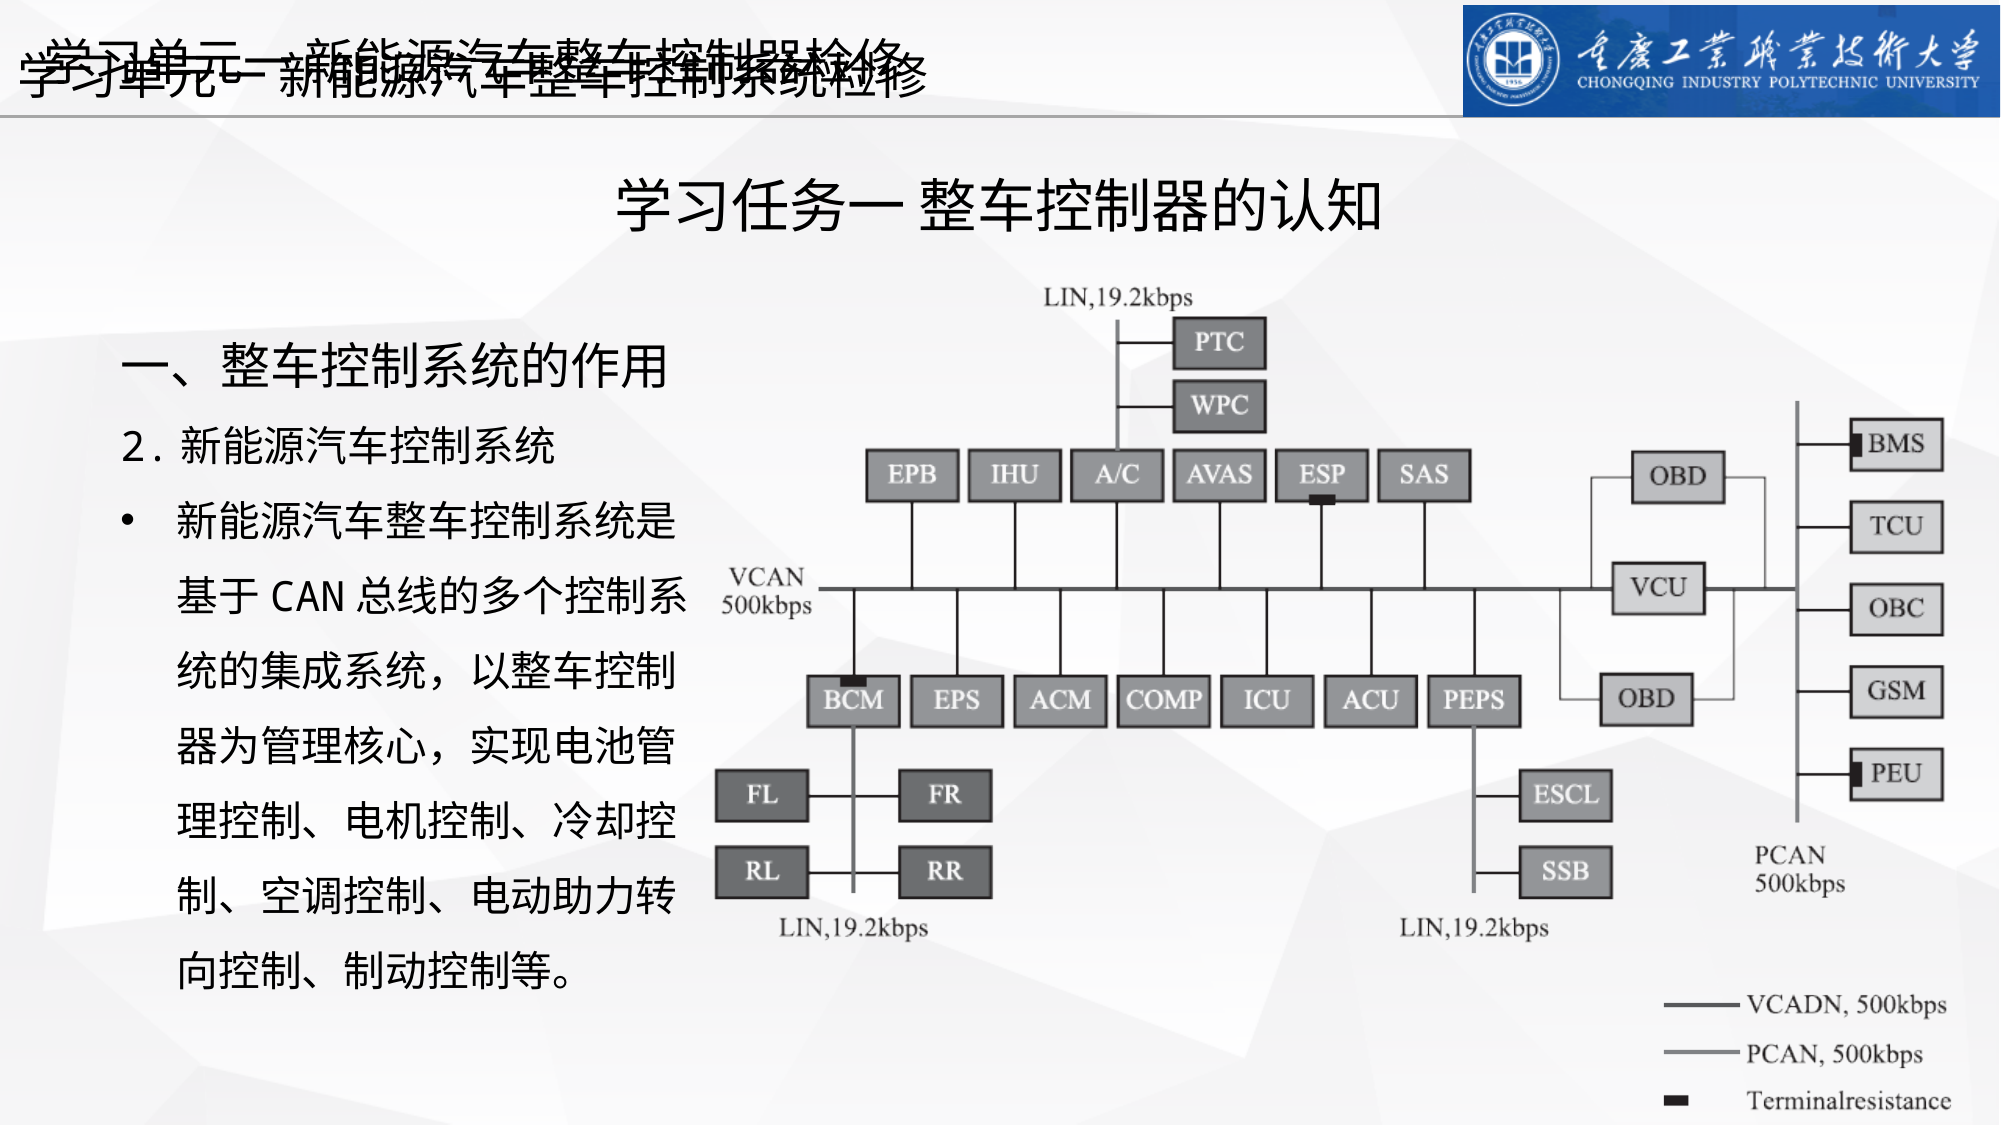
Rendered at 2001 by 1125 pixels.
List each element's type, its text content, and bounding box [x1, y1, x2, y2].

text_box 学习单元一 新能源汽车整车控制系统检修 [2, 36, 1053, 112]
picture [0, 118, 2000, 1125]
text_box 学习任务一 整车控制器的认知 [433, 161, 1567, 247]
text_box 一、整车控制系统的作用 2.新能源汽车控制系统 新能源汽车整车控制系统是基于CAN总线的多个控制系统的集成系统，以整车控制器为管理核心，实现电池管理控制、电机控制、冷却控制、空调控制、电动助力转向控制、制动控制等。 [105, 297, 681, 1002]
picture [0, 0, 2001, 117]
